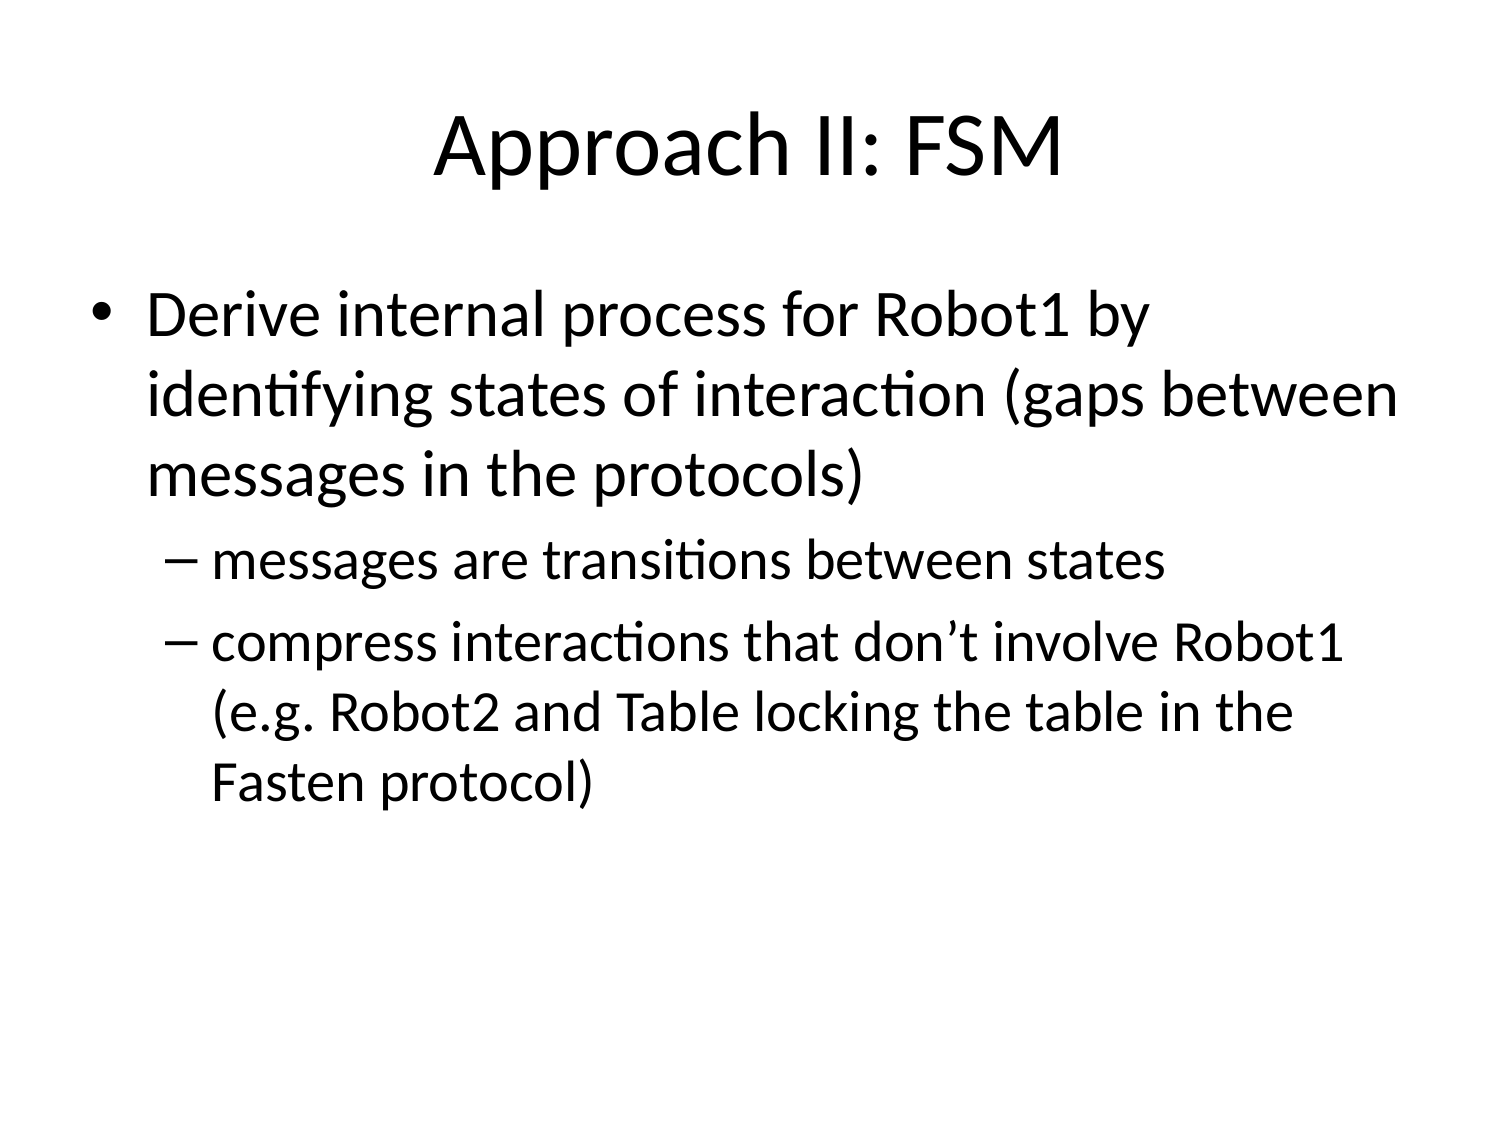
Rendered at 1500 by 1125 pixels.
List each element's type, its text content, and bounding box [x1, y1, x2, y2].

title Approach II: FSM [75, 45, 1425, 233]
list Derive internal process for Robot1 by identifying states of interaction (gaps between messages in the protocols) messages are transitions between states compress interactions that don’t involve Robot1 (e.g. Robot2 and Table locking the table in the Fasten protocol) [75, 262, 1425, 1005]
